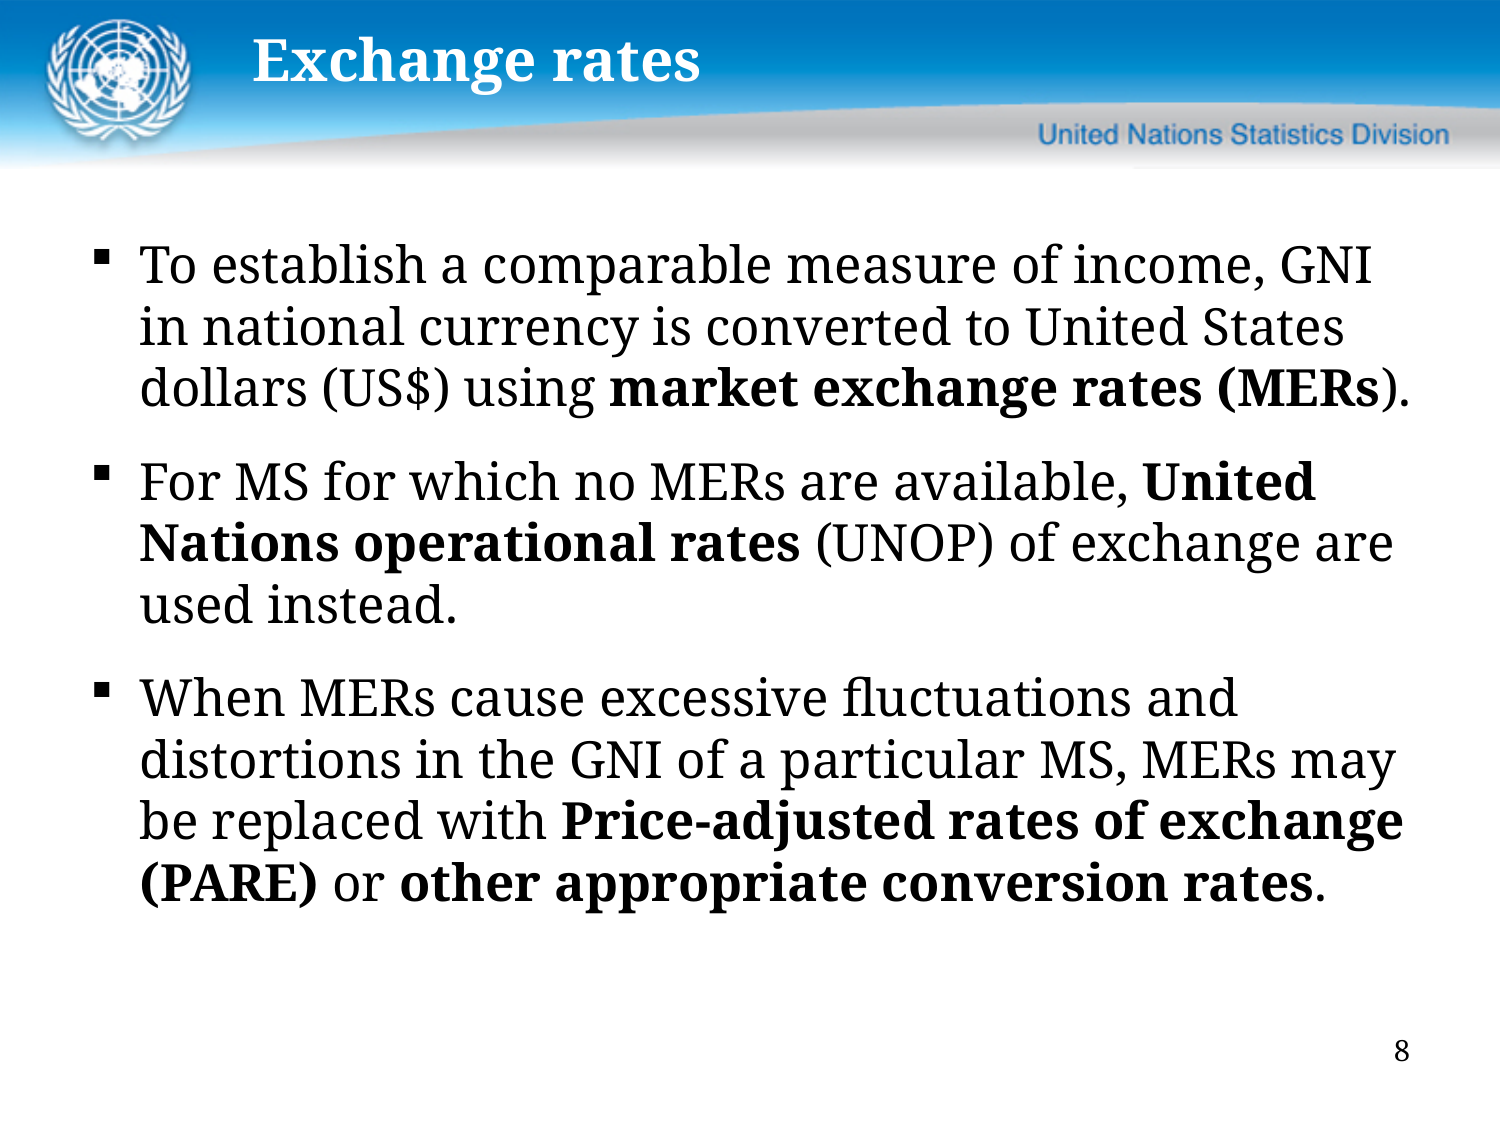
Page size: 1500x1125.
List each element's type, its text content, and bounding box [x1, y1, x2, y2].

list To establish a comparable measure of income, GNI in national currency is converted to United States dollars (US$) using market exchange rates (MERs). For MS for which no MERs are available, United Nations operational rates (UNOP) of exchange are used instead. When MERs cause excessive fluctuations and distortions in the GNI of a particular MS, MERs may be replaced with Price-adjusted rates of exchange (PARE) or other appropriate conversion rates. [75, 224, 1450, 1100]
picture [0, 0, 1500, 169]
slide_number 8 [1074, 1024, 1425, 1103]
title Exchange rates [237, 13, 1450, 102]
